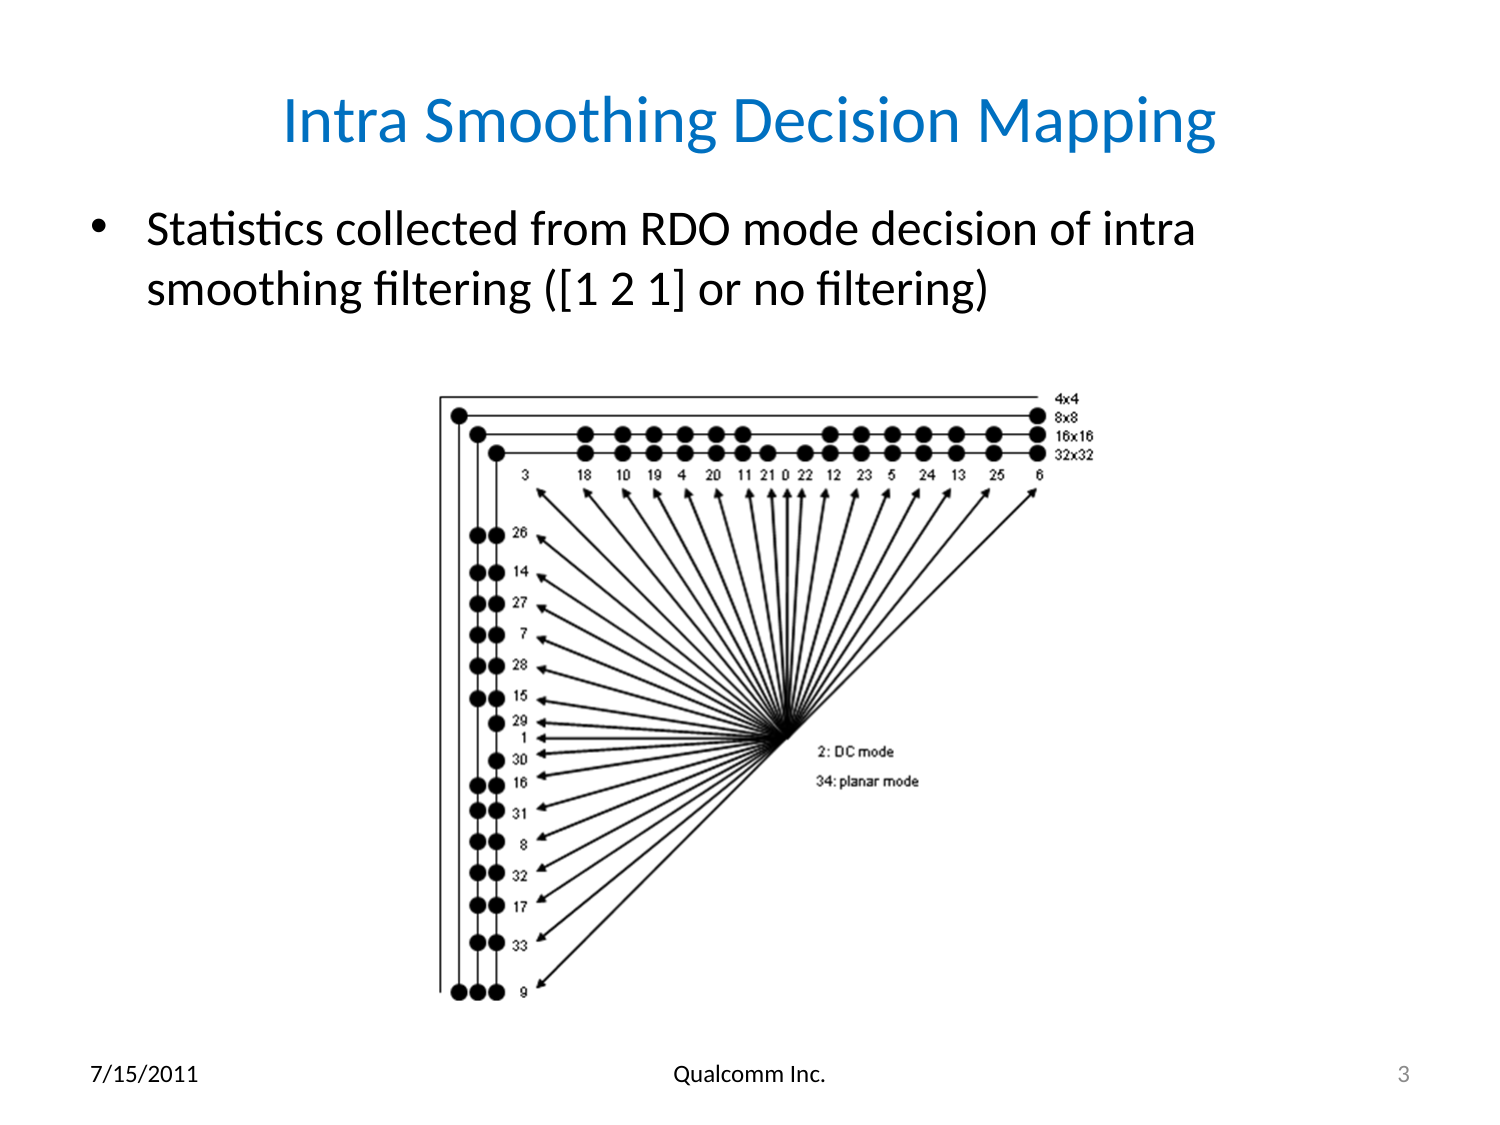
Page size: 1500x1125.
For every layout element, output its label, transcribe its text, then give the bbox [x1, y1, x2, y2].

title Intra Smoothing Decision Mapping [75, 45, 1425, 187]
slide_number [75, 1042, 425, 1103]
footer Qualcomm Inc. [512, 1042, 988, 1103]
list Statistics collected from RDO mode decision of intra smoothing filtering ([1 2 1] or no filtering) [75, 187, 1425, 1005]
picture [437, 387, 1107, 1018]
slide_number 3 [1074, 1042, 1425, 1103]
